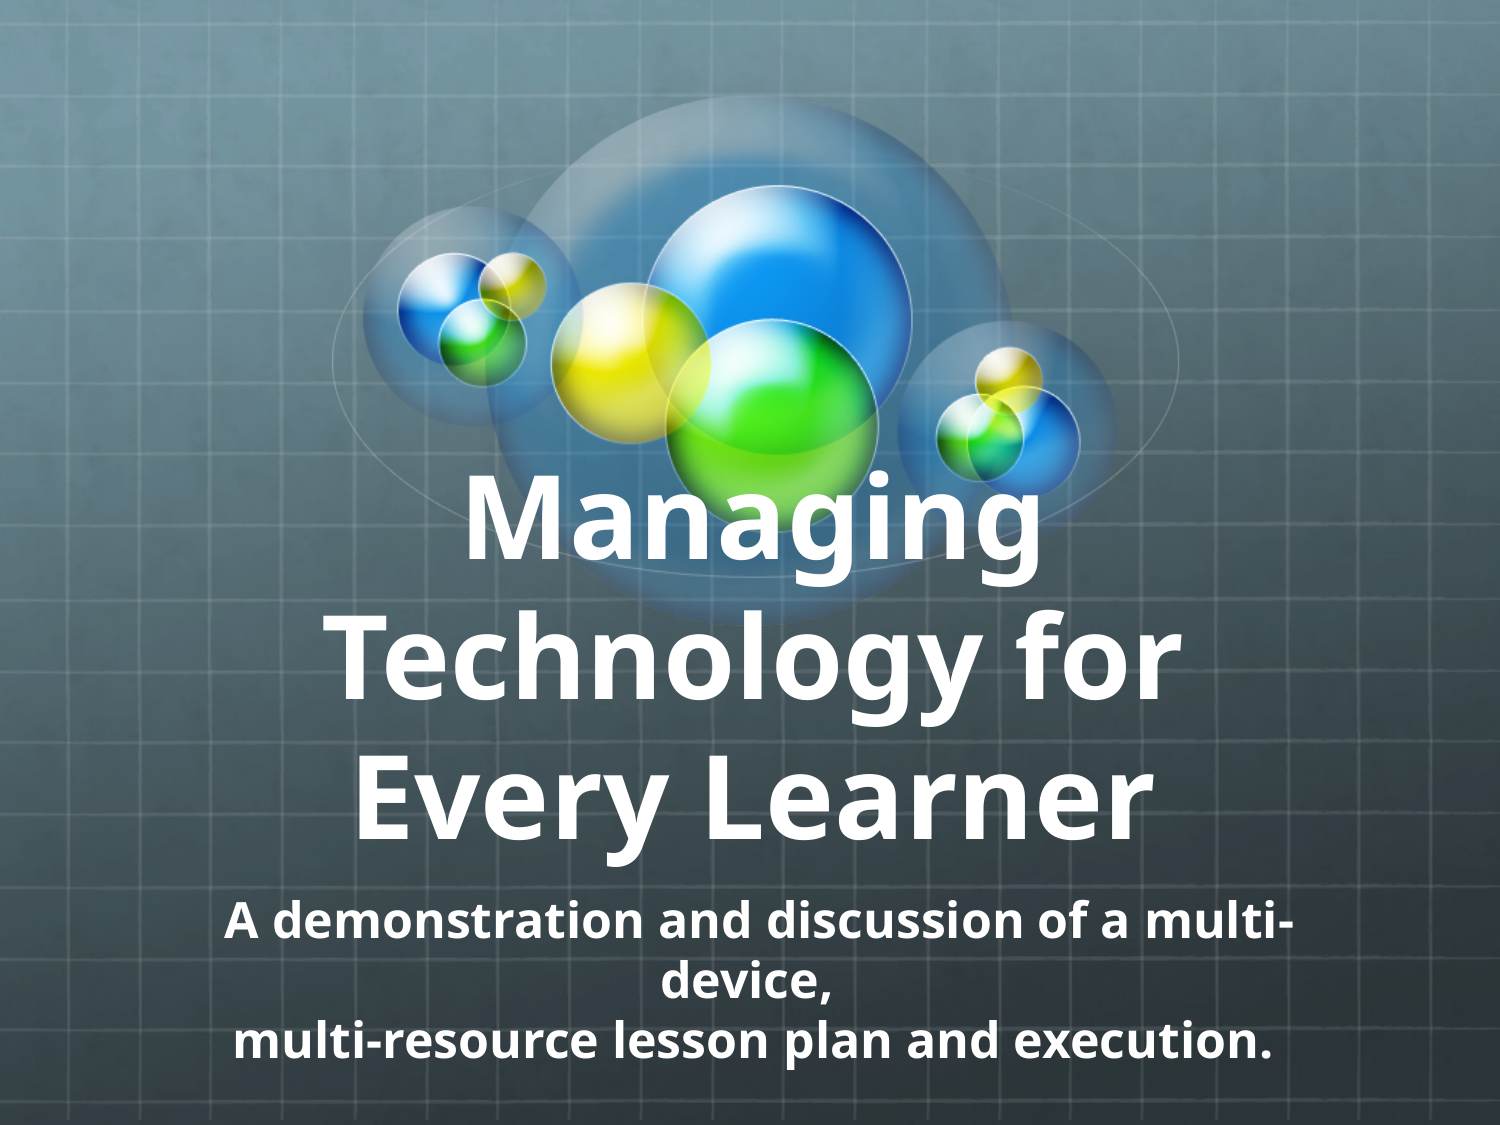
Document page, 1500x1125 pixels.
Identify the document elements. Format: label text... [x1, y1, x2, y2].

subtitle A demonstration and discussion of a multi-device, multi-resource lesson plan and execution. [134, 881, 1372, 1051]
picture [0, 0, 1500, 1125]
title Managing Technology for Every Learner [134, 704, 1372, 871]
